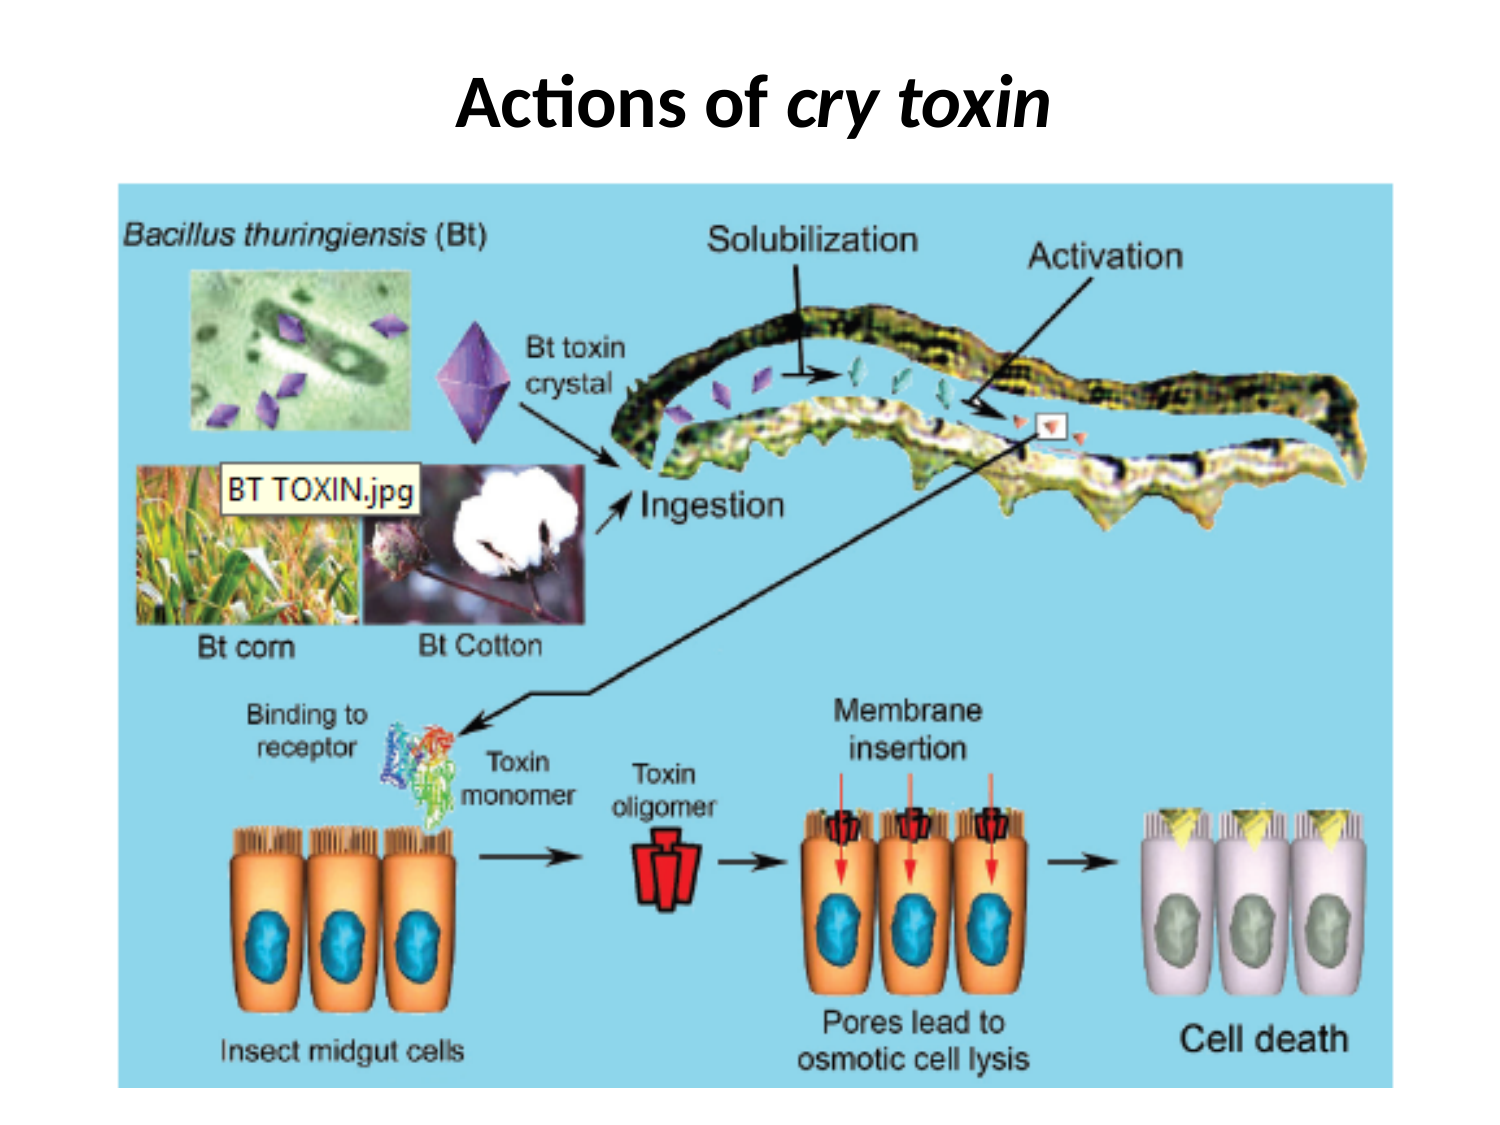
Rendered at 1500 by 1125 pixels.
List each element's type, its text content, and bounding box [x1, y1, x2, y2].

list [62, 174, 1417, 1088]
title Actions of cry toxin [87, 0, 1438, 150]
